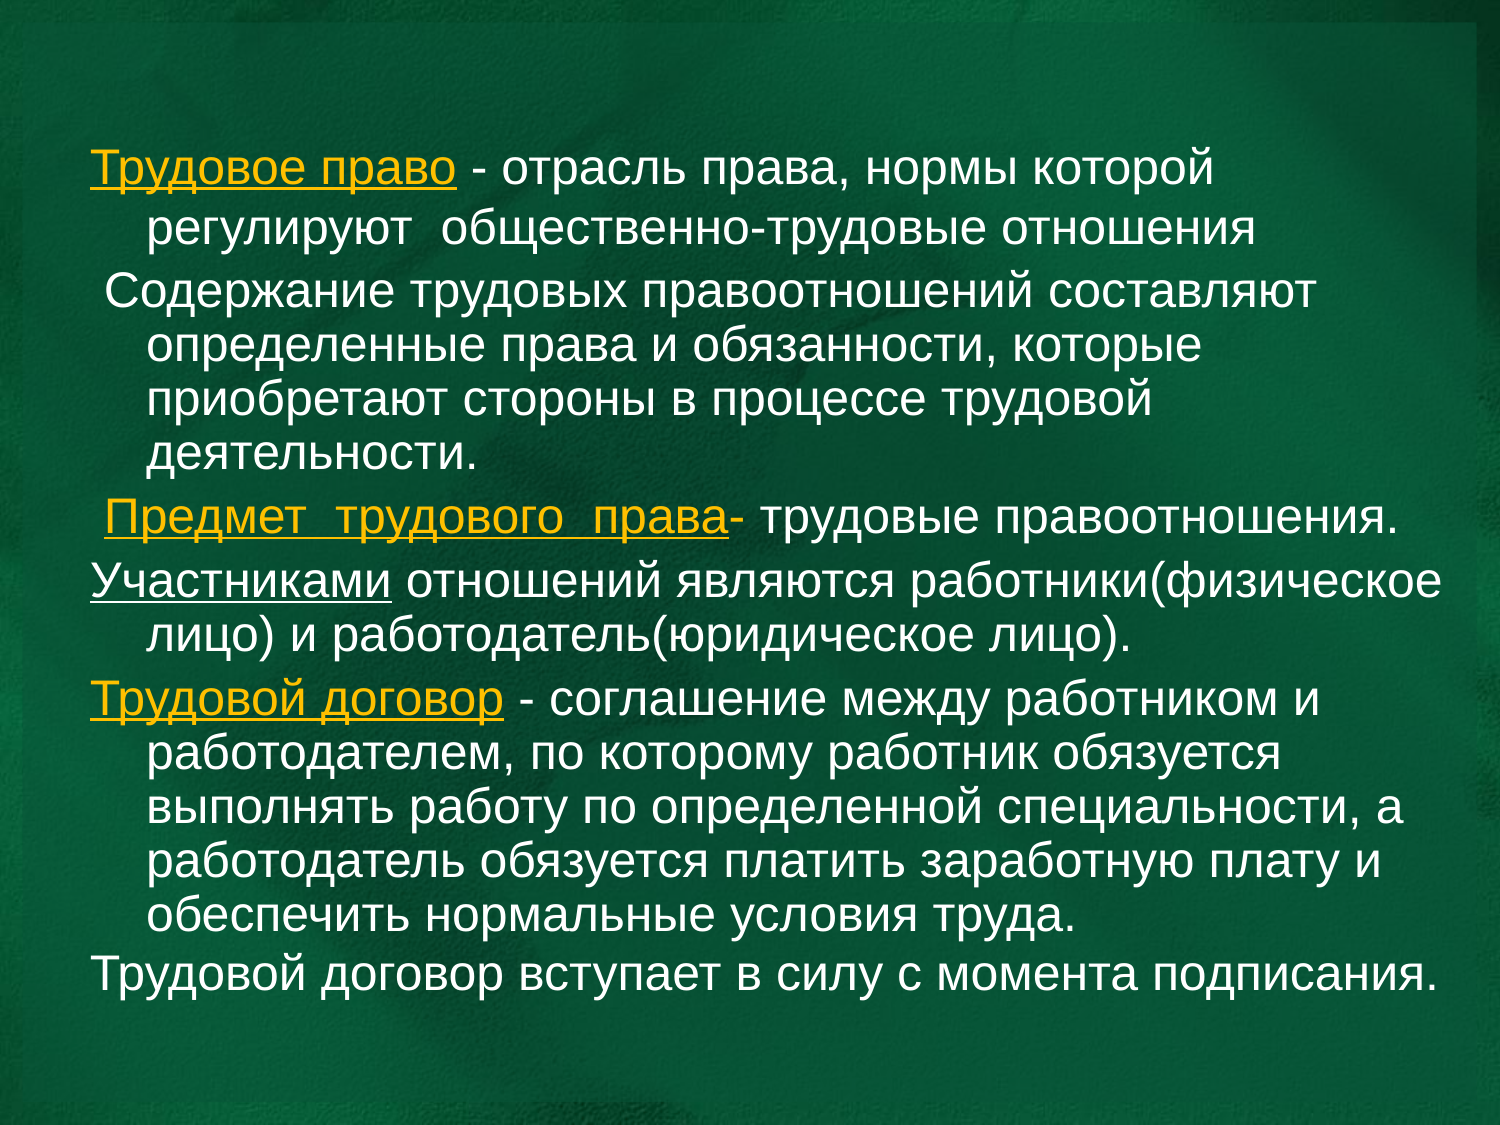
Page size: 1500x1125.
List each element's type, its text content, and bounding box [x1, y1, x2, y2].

picture [0, 0, 1500, 1125]
list Трудовое право - отрасль права, нормы которой регулируют общественно-трудовые отношения Содержание трудовых правоотношений составляют определенные права и обязанности, которые приобретают стороны в процессе трудовой деятельности. Предмет трудового права- трудовые правоотношения. Участниками отношений являются работники(физическое лицо) и работодатель(юридическое лицо). Трудовой договор - соглашение между работником и работодателем, по которому работник обязуется выполнять работу по определенной специальности, а работодатель обязуется платить заработную плату и обеспечить нормальные условия труда. Трудовой договор вступает в силу с момента подписания. [74, 126, 1470, 1089]
